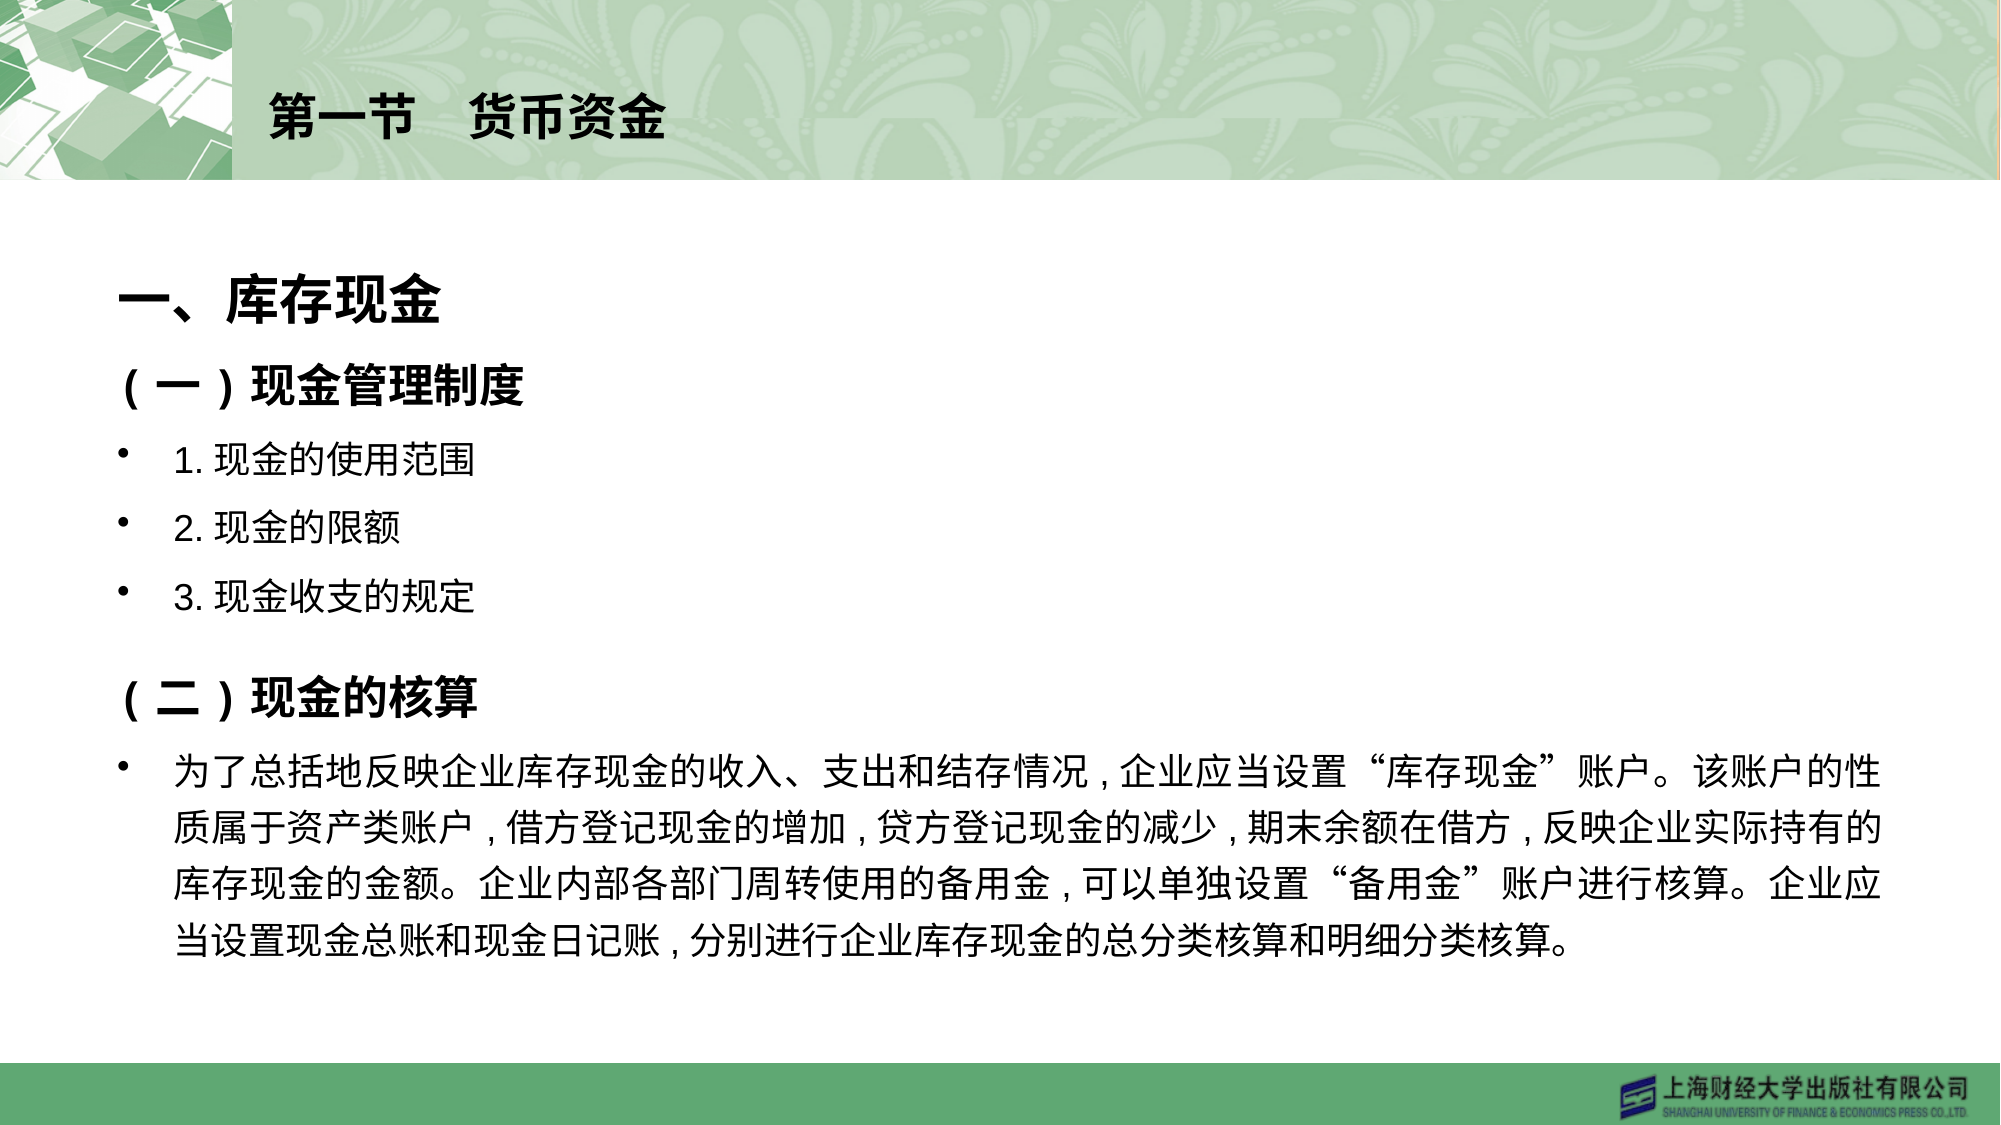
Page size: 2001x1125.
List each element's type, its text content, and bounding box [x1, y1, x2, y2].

title 第一节 货币资金 [252, 64, 1609, 168]
picture [0, 0, 2001, 1125]
list 一、库存现金 (一)现金管理制度 1.现金的使用范围 2.现金的限额 3.现金收支的规定 (二)现金的核算 为了总括地反映企业库存现金的收入、支出和结存情况,企业应当设置“库存现金”账户。该账户的性质属于资产类账户,借方登记现金的增加,贷方登记现金的减少,期末余额在借方,反映企业实际持有的库存现金的金额。企业内部各部门周转使用的备用金,可以单独设置“备用金”账户进行核算。企业应当设置现金总账和现金日记账,分别进行企业库存现金的总分类核算和明细分类核算。 [102, 241, 1898, 1065]
